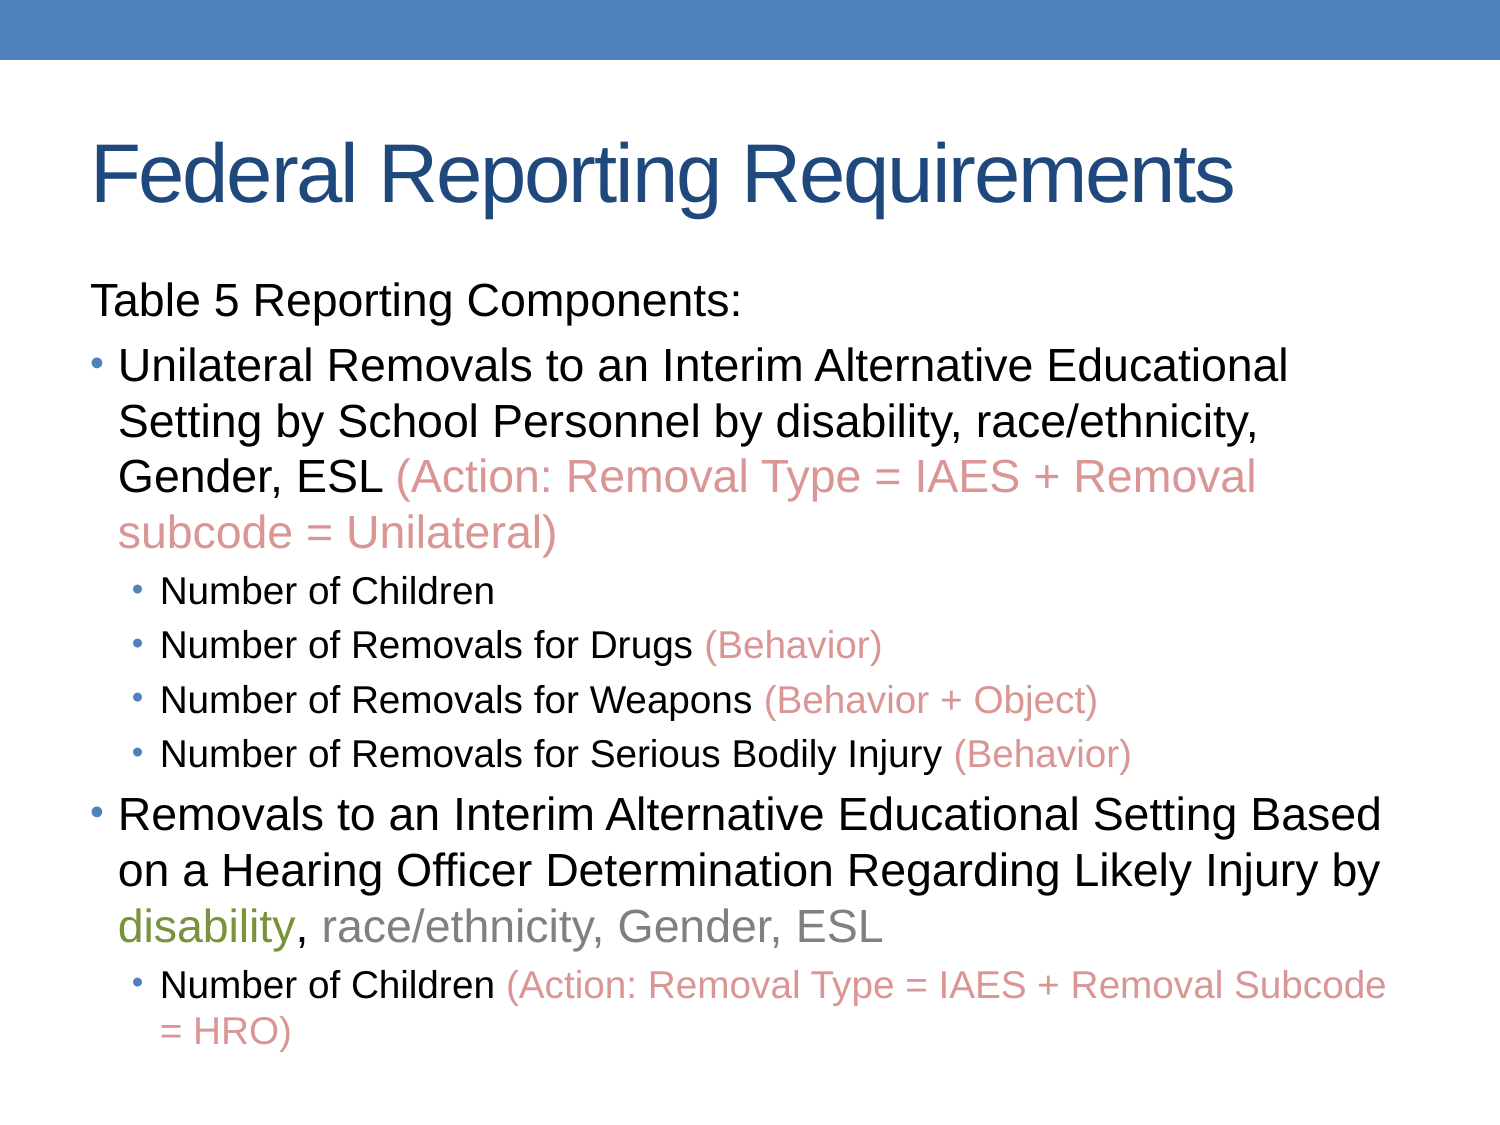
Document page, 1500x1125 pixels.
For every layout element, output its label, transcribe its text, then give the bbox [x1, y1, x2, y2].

title Federal Reporting Requirements [75, 87, 1425, 250]
list Table 5 Reporting Components: Unilateral Removals to an Interim Alternative Educational Setting by School Personnel by disability, race/ethnicity, Gender, ESL (Action: Removal Type = IAES + Removal subcode = Unilateral) Number of Children Number of Removals for Drugs (Behavior) Number of Removals for Weapons (Behavior + Object) Number of Removals for Serious Bodily Injury (Behavior) Removals to an Interim Alternative Educational Setting Based on a Hearing Officer Determination Regarding Likely Injury by disability, race/ethnicity, Gender, ESL Number of Children (Action: Removal Type = IAES + Removal Subcode = HRO) [75, 262, 1425, 1063]
